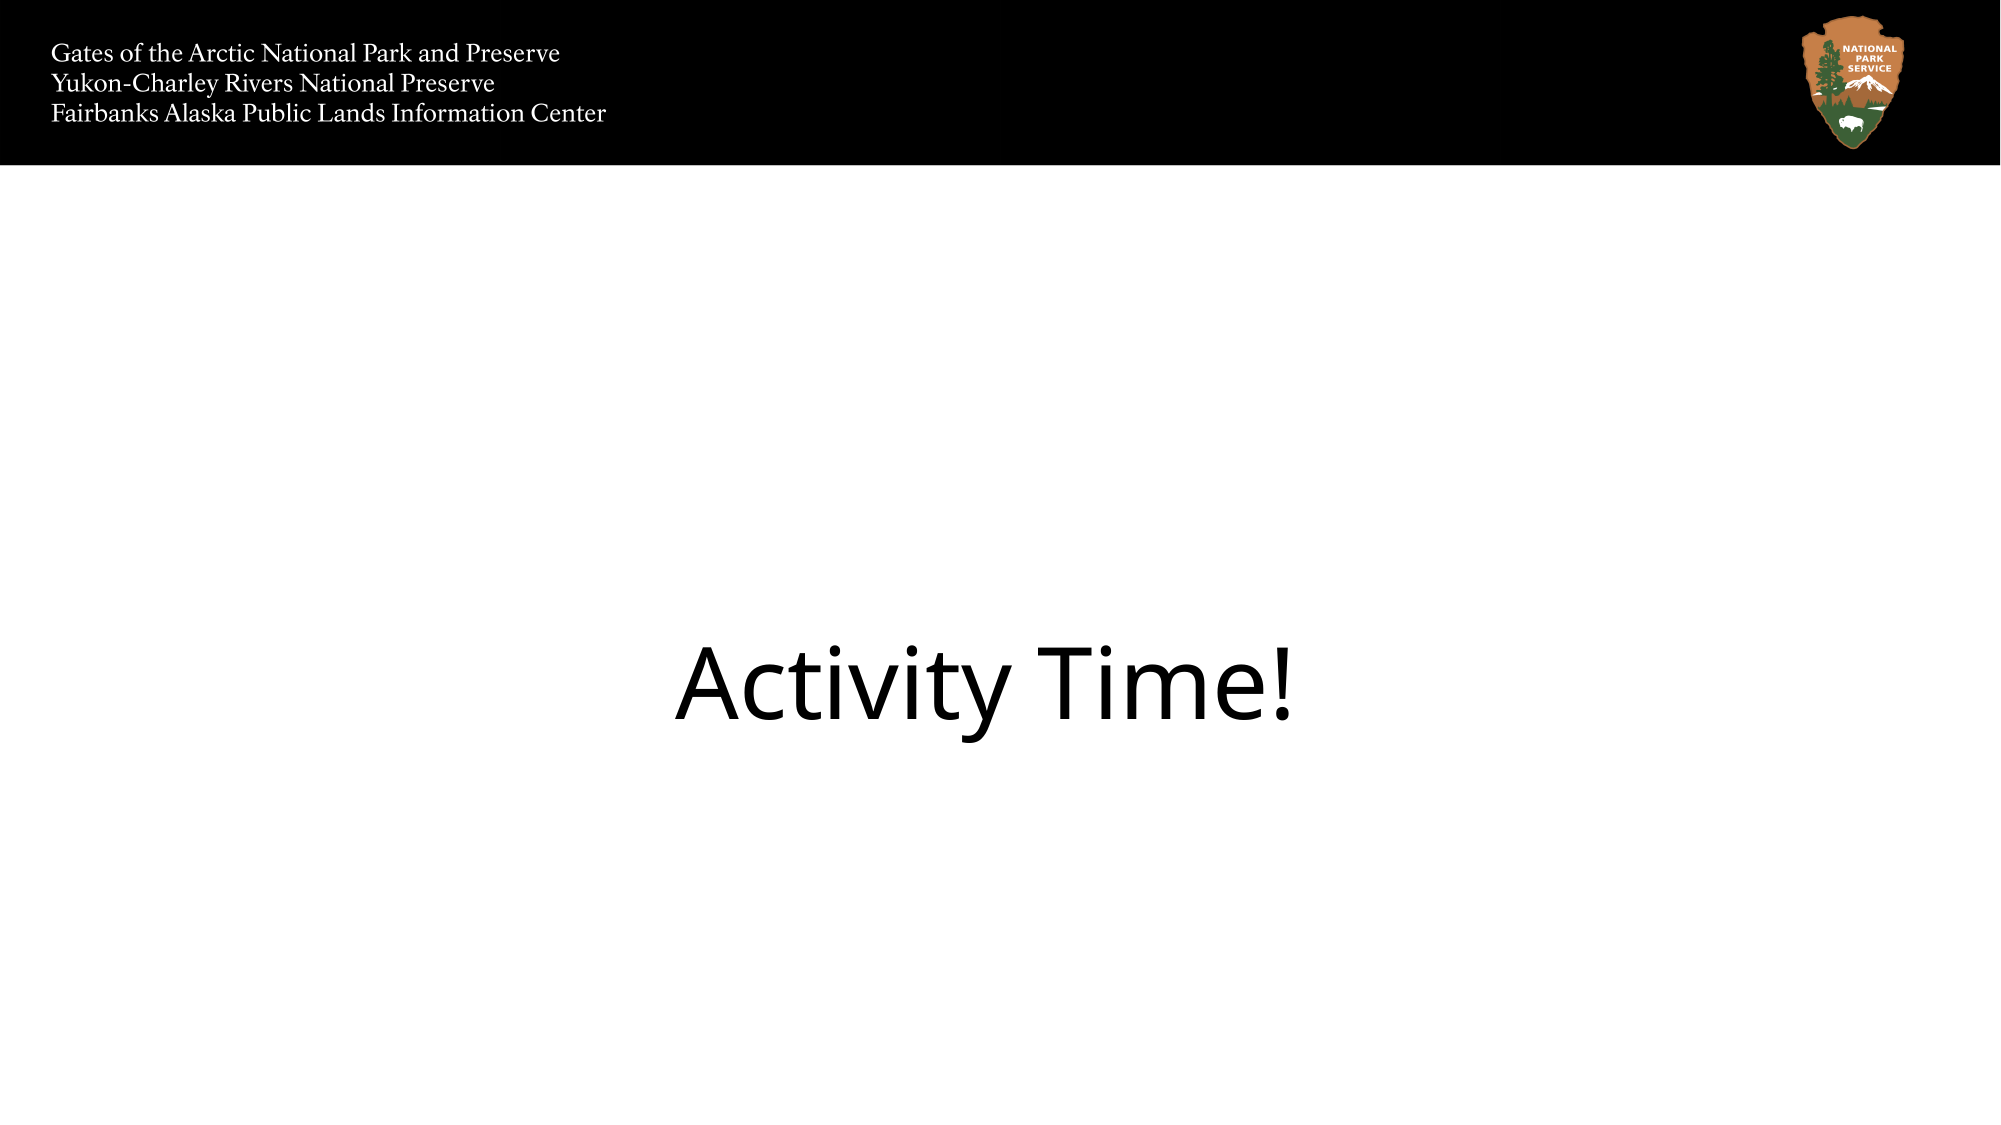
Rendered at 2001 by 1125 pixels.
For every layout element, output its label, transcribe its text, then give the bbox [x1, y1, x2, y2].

title Activity Time! [136, 280, 1862, 749]
picture [0, 0, 2001, 1125]
